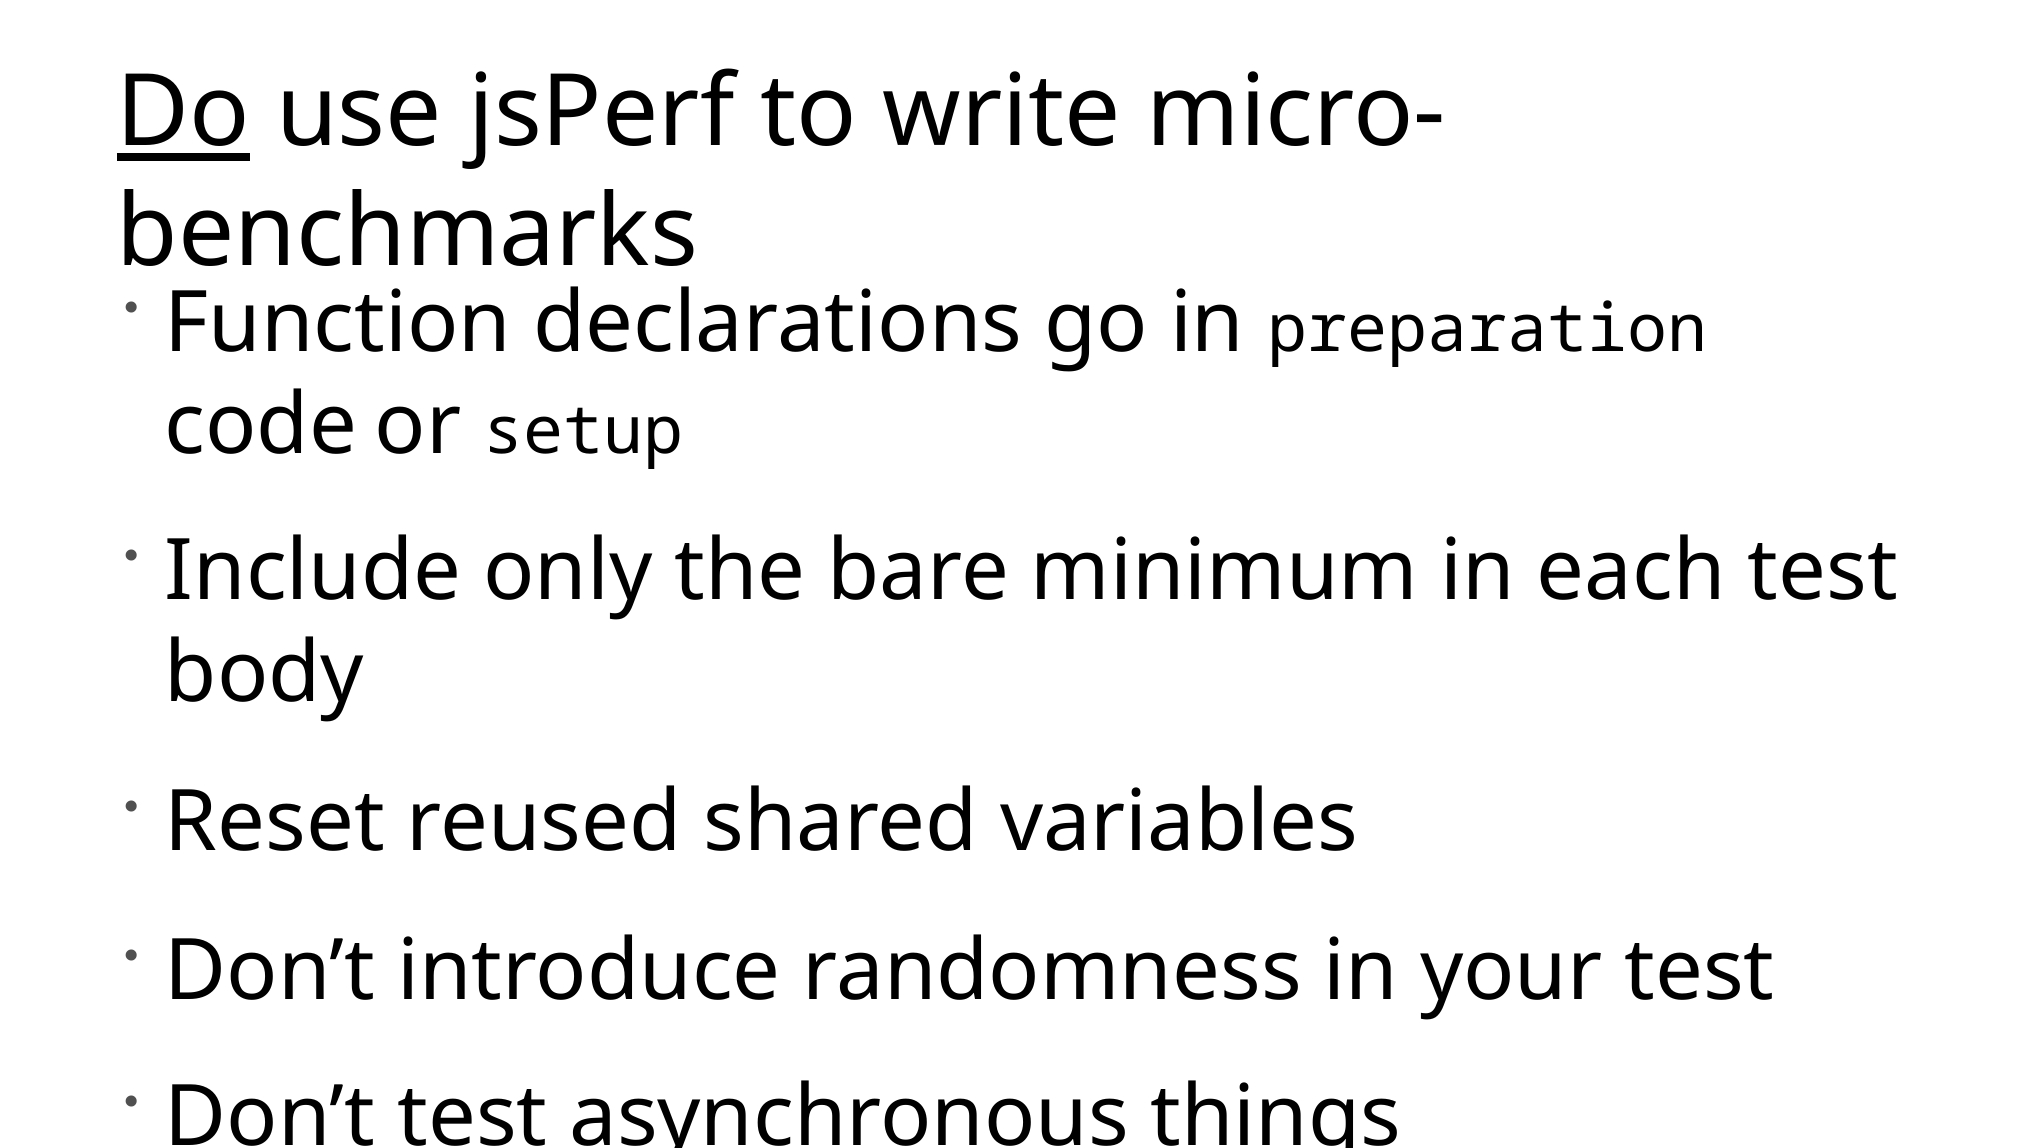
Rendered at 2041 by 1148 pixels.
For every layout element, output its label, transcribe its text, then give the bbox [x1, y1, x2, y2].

list Function declarations go in preparation code or setup Include only the bare minimum in each test body Reset reused shared variables Don’t introduce randomness in your test Don’t test asynchronous things synchronously Know preparation, setup, and teardown stages [87, 242, 1953, 573]
title Do use jsPerf to write micro-benchmarks [86, 38, 1953, 150]
